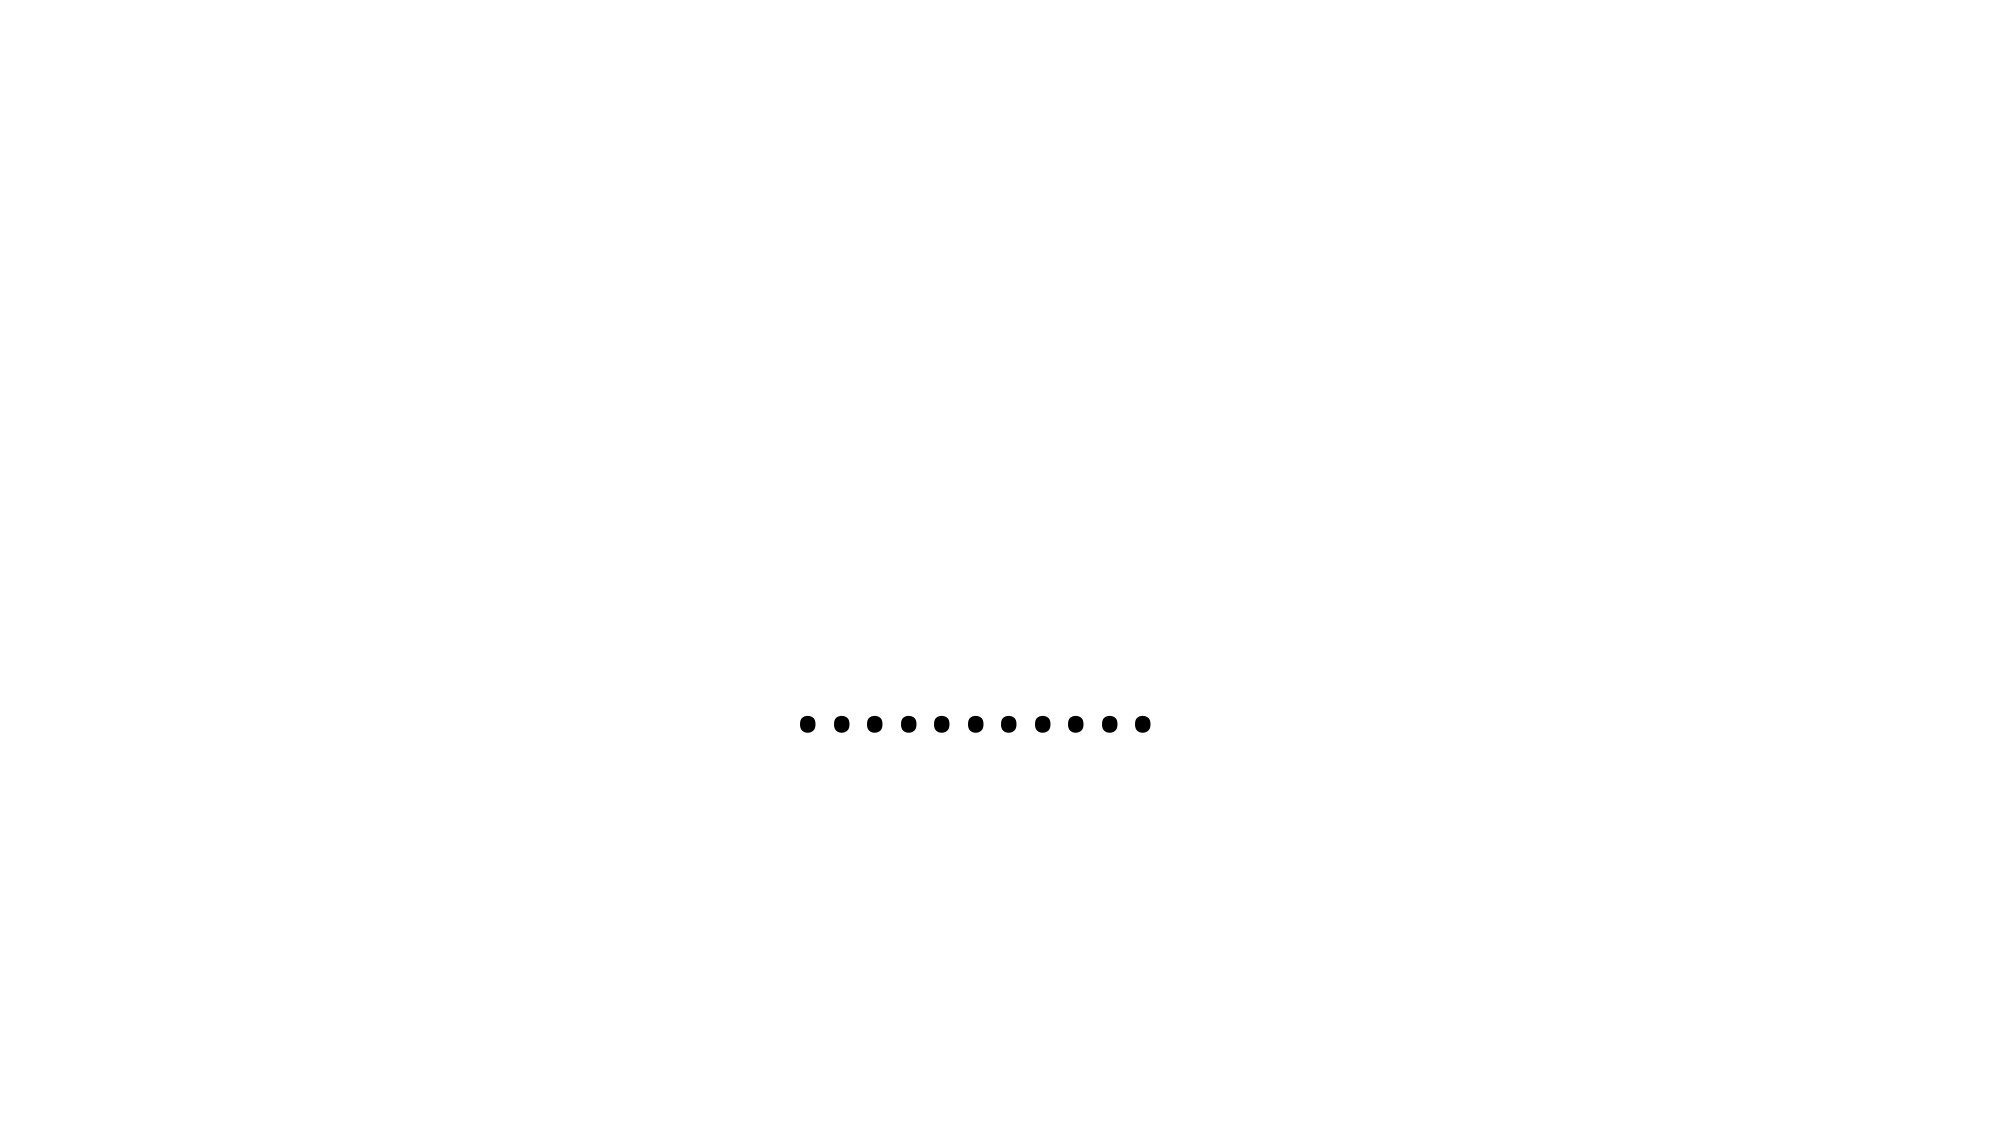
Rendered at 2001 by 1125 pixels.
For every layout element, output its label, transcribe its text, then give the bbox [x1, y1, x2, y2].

title ........... [226, 374, 1727, 767]
